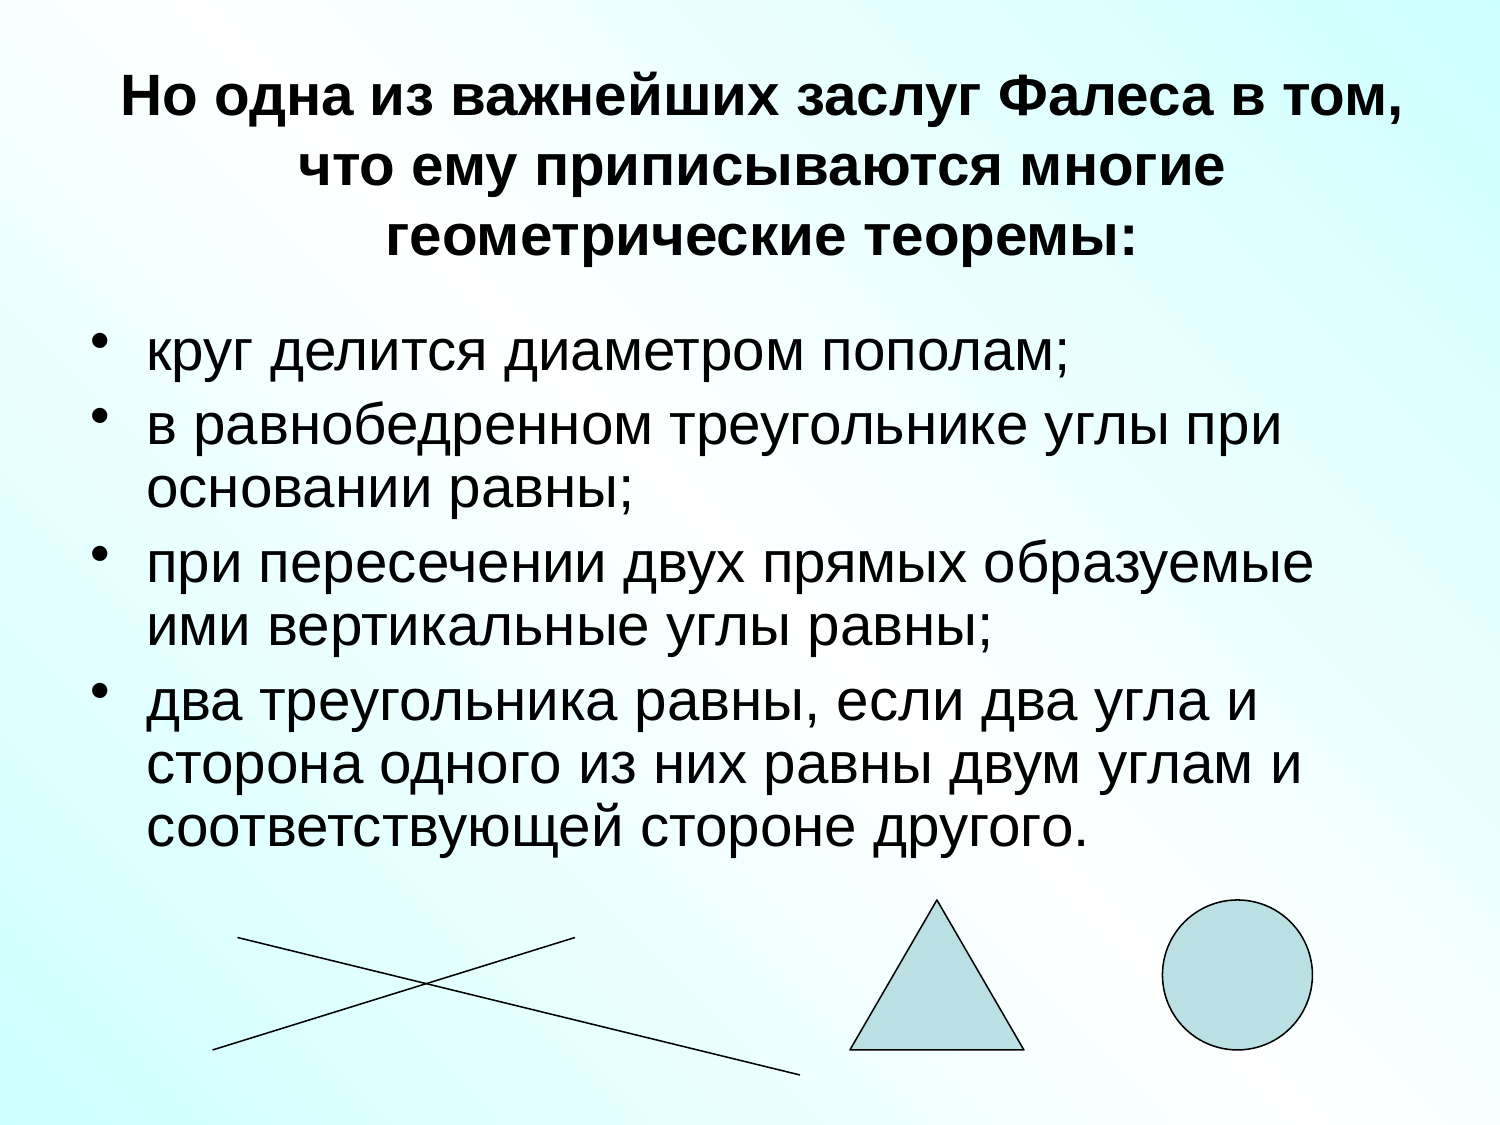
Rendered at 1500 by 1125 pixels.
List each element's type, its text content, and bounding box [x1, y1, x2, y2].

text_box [237, 937, 801, 1076]
text_box [1162, 899, 1313, 1050]
list круг делится диаметром пополам; в равнобедренном треугольнике углы при основании равны; при пересечении двух прямых образуемые ими вертикальные углы равны; два треугольника равны, если два угла и сторона одного из них равны двум углам и соответствующей стороне другого. [75, 312, 1425, 894]
text_box [849, 899, 1024, 1050]
title Но одна из важнейших заслуг Фалеса в том, что ему приписываются многие геометрические теоремы: [87, 37, 1438, 288]
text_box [212, 937, 235, 1051]
